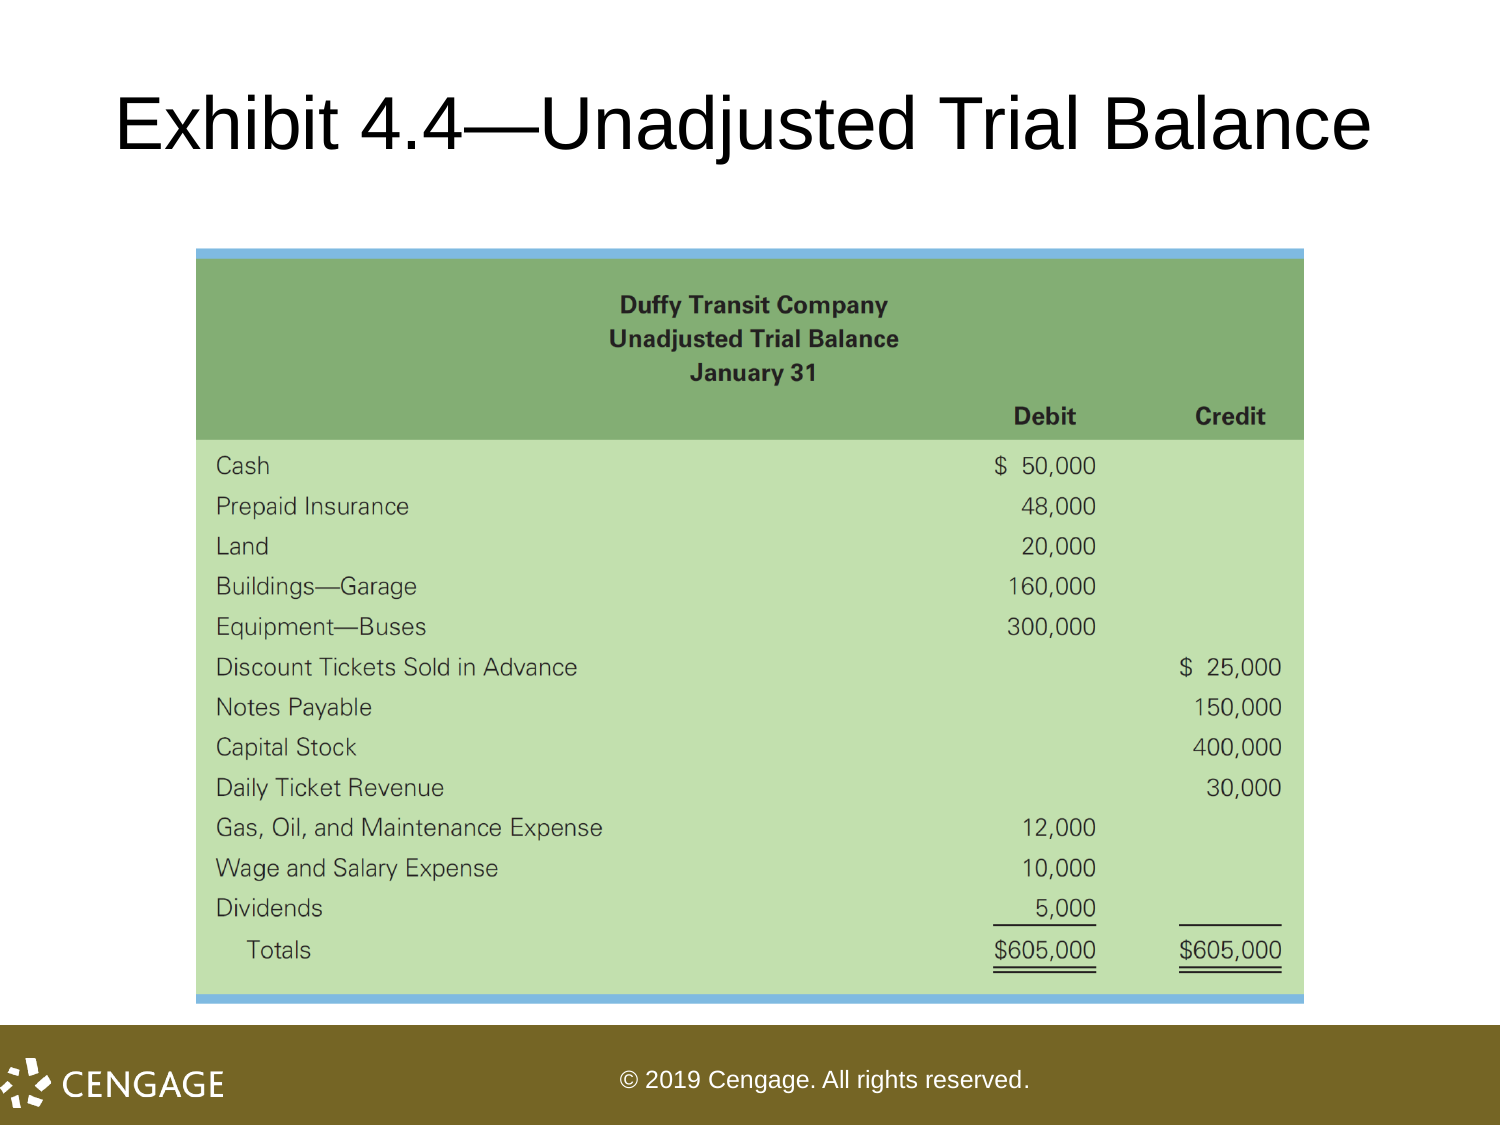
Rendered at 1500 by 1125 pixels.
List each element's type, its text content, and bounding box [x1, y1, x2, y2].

picture [196, 244, 1304, 1013]
picture [0, 1058, 223, 1108]
title Exhibit 4.4—Unadjusted Trial Balance [85, 52, 1403, 187]
